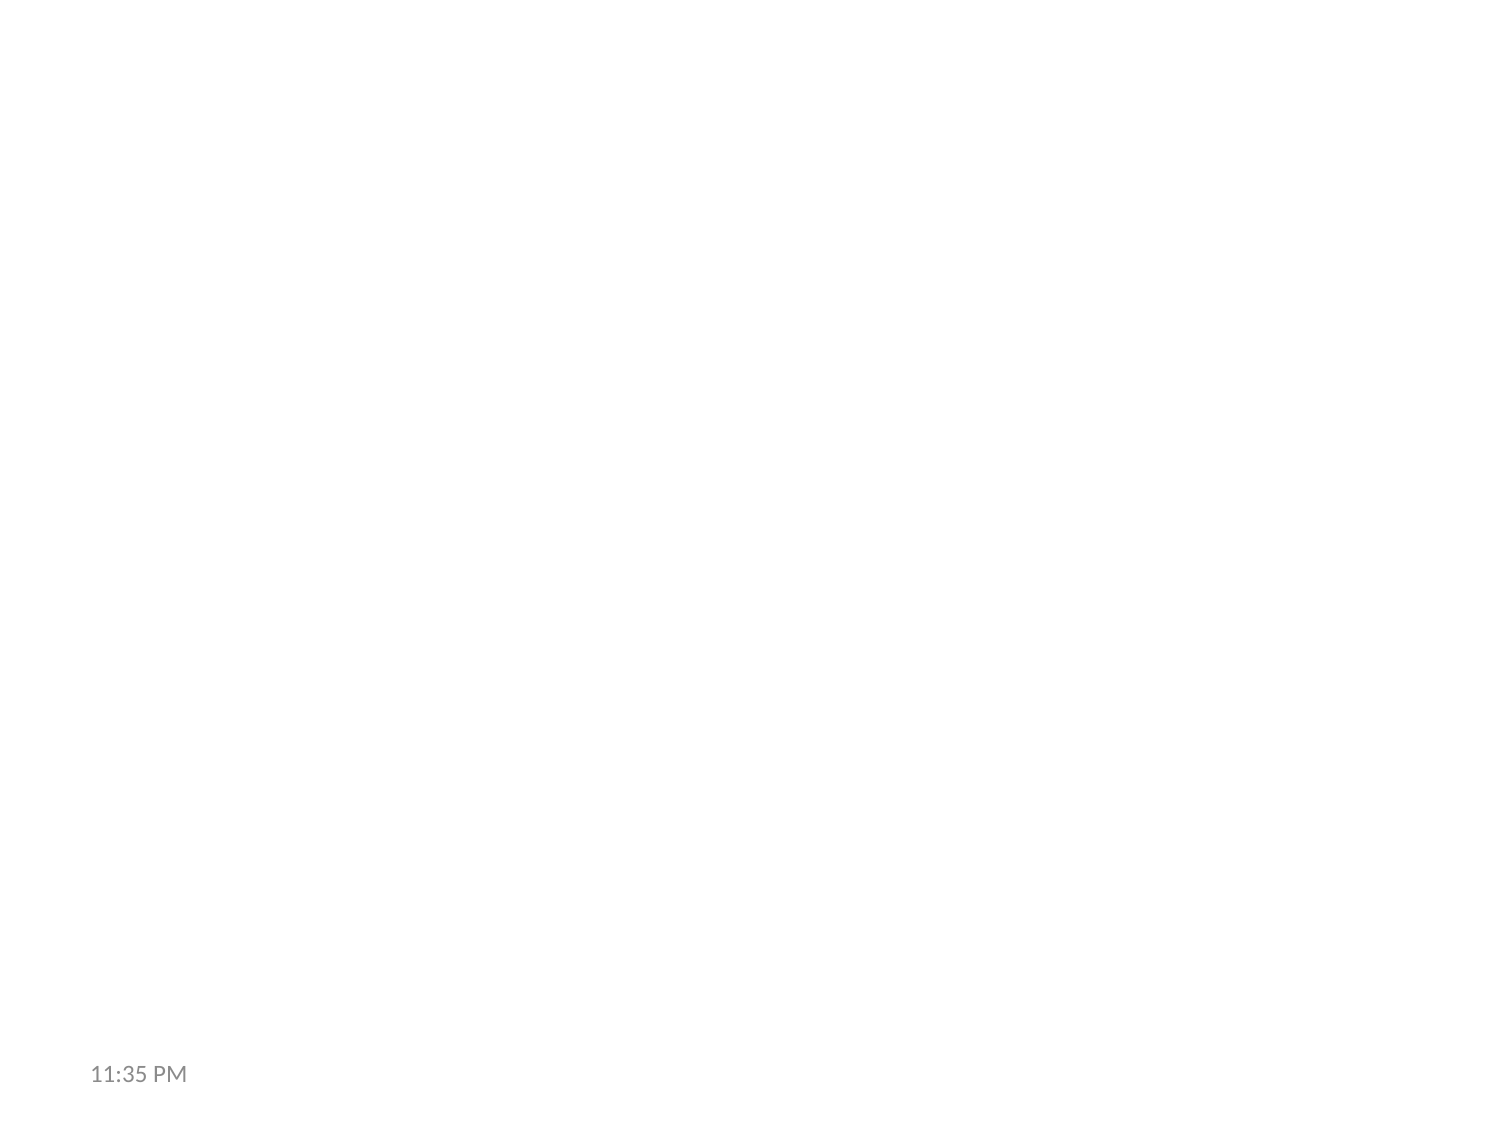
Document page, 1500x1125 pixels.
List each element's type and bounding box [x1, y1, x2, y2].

slide_number [75, 1042, 425, 1103]
